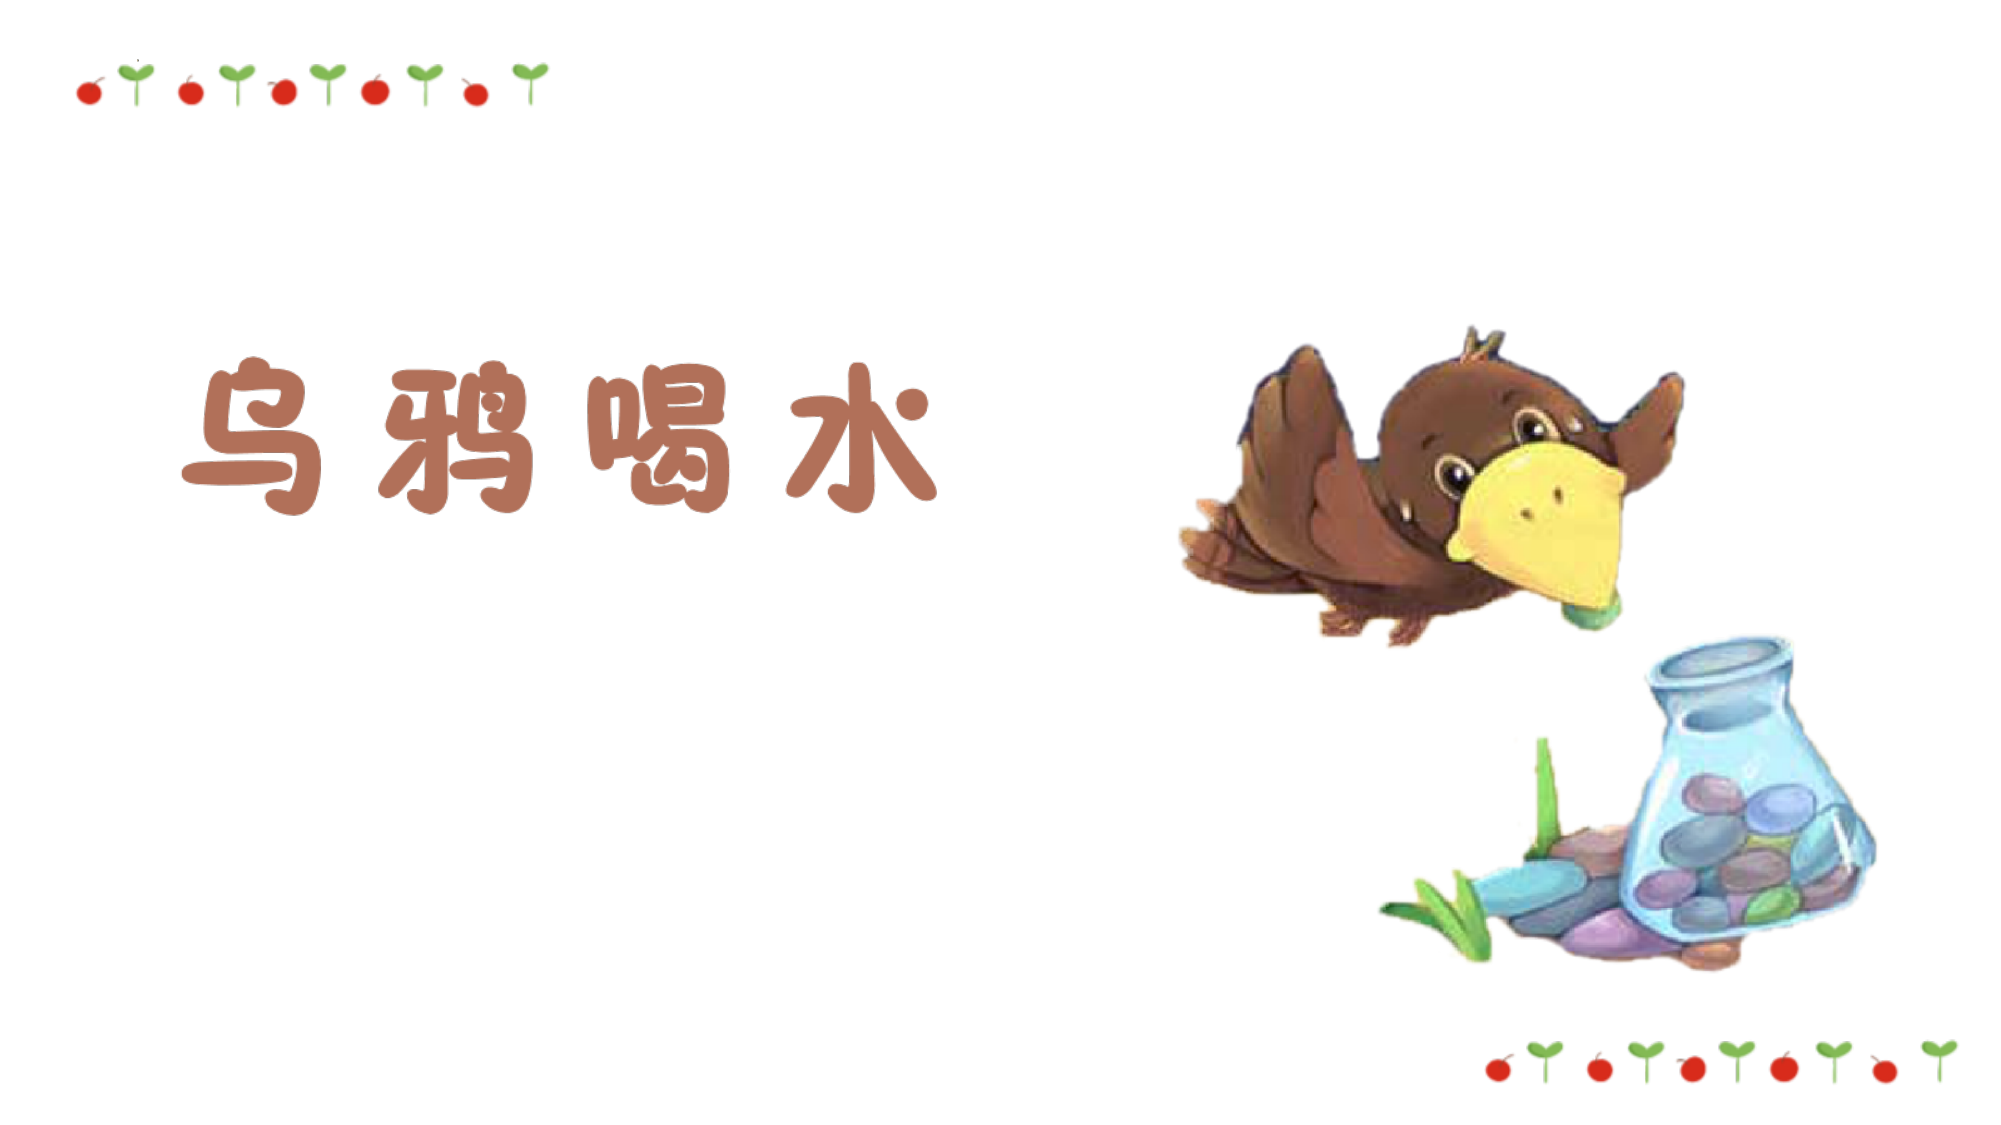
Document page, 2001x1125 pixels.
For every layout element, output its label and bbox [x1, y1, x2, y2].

picture [63, 36, 565, 122]
picture [157, 339, 1081, 557]
picture [1151, 301, 1978, 1099]
